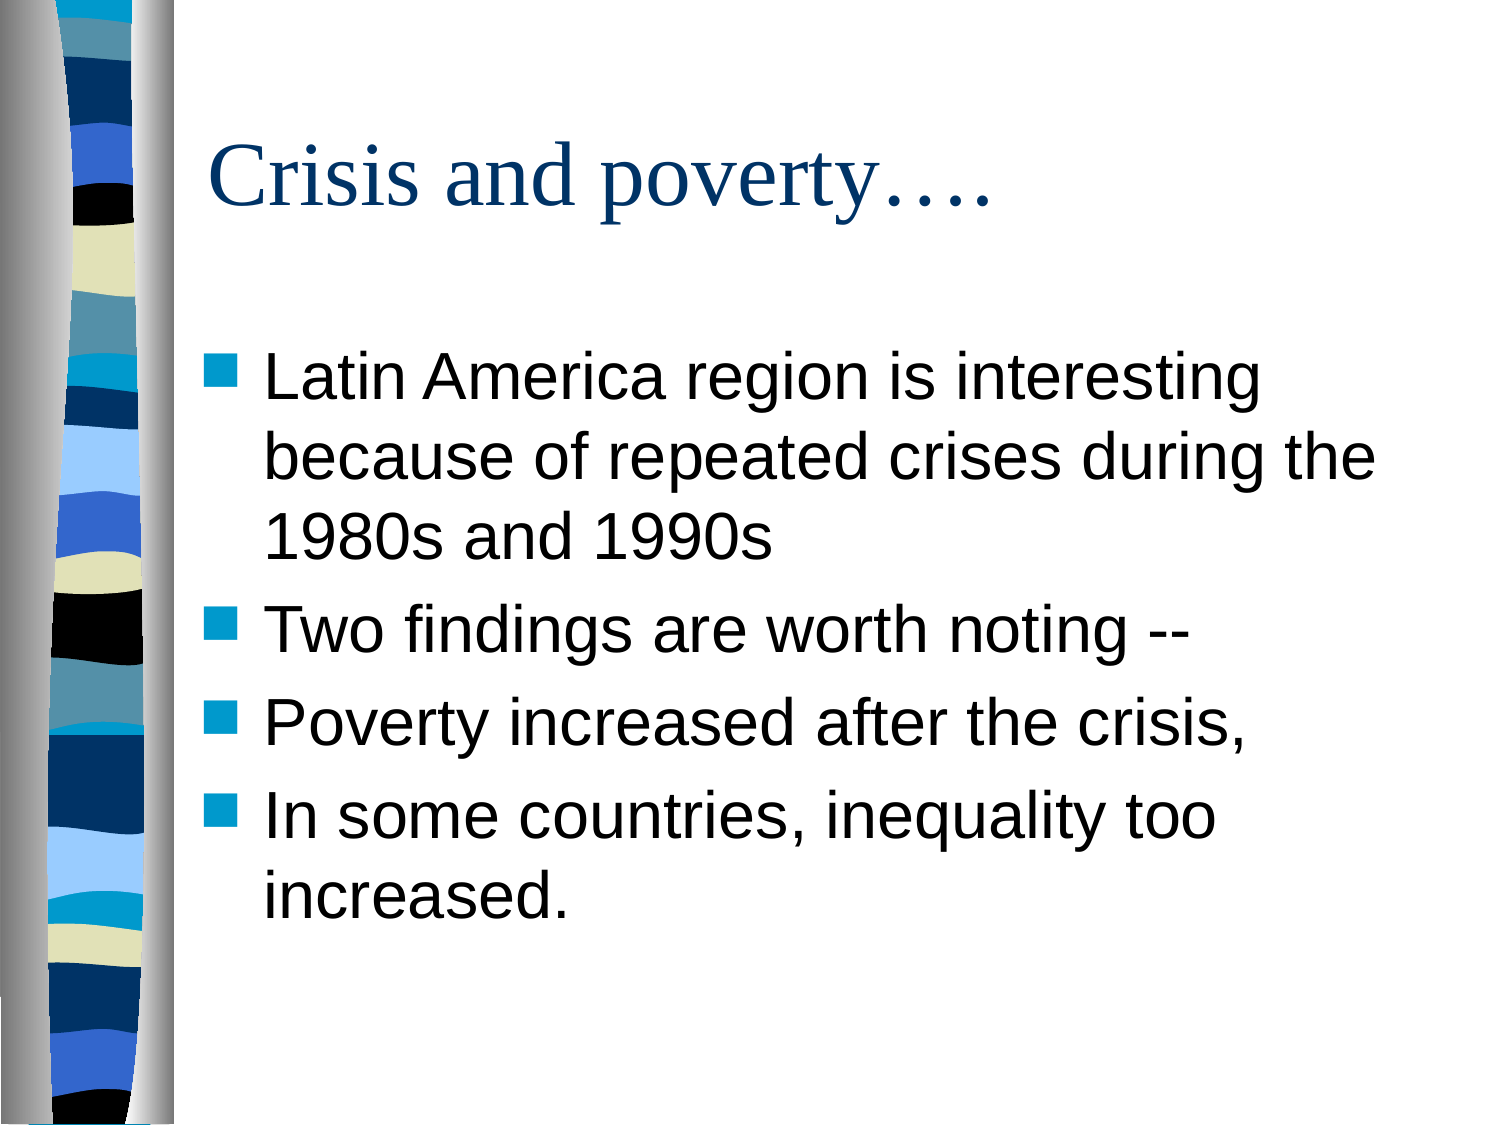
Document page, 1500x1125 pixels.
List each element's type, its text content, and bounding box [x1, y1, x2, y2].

title Crisis and poverty…. [192, 74, 1468, 263]
list Latin America region is interesting because of repeated crises during the 1980s and 1990s Two findings are worth noting -- Poverty increased after the crisis, In some countries, inequality too increased. [192, 324, 1468, 1001]
